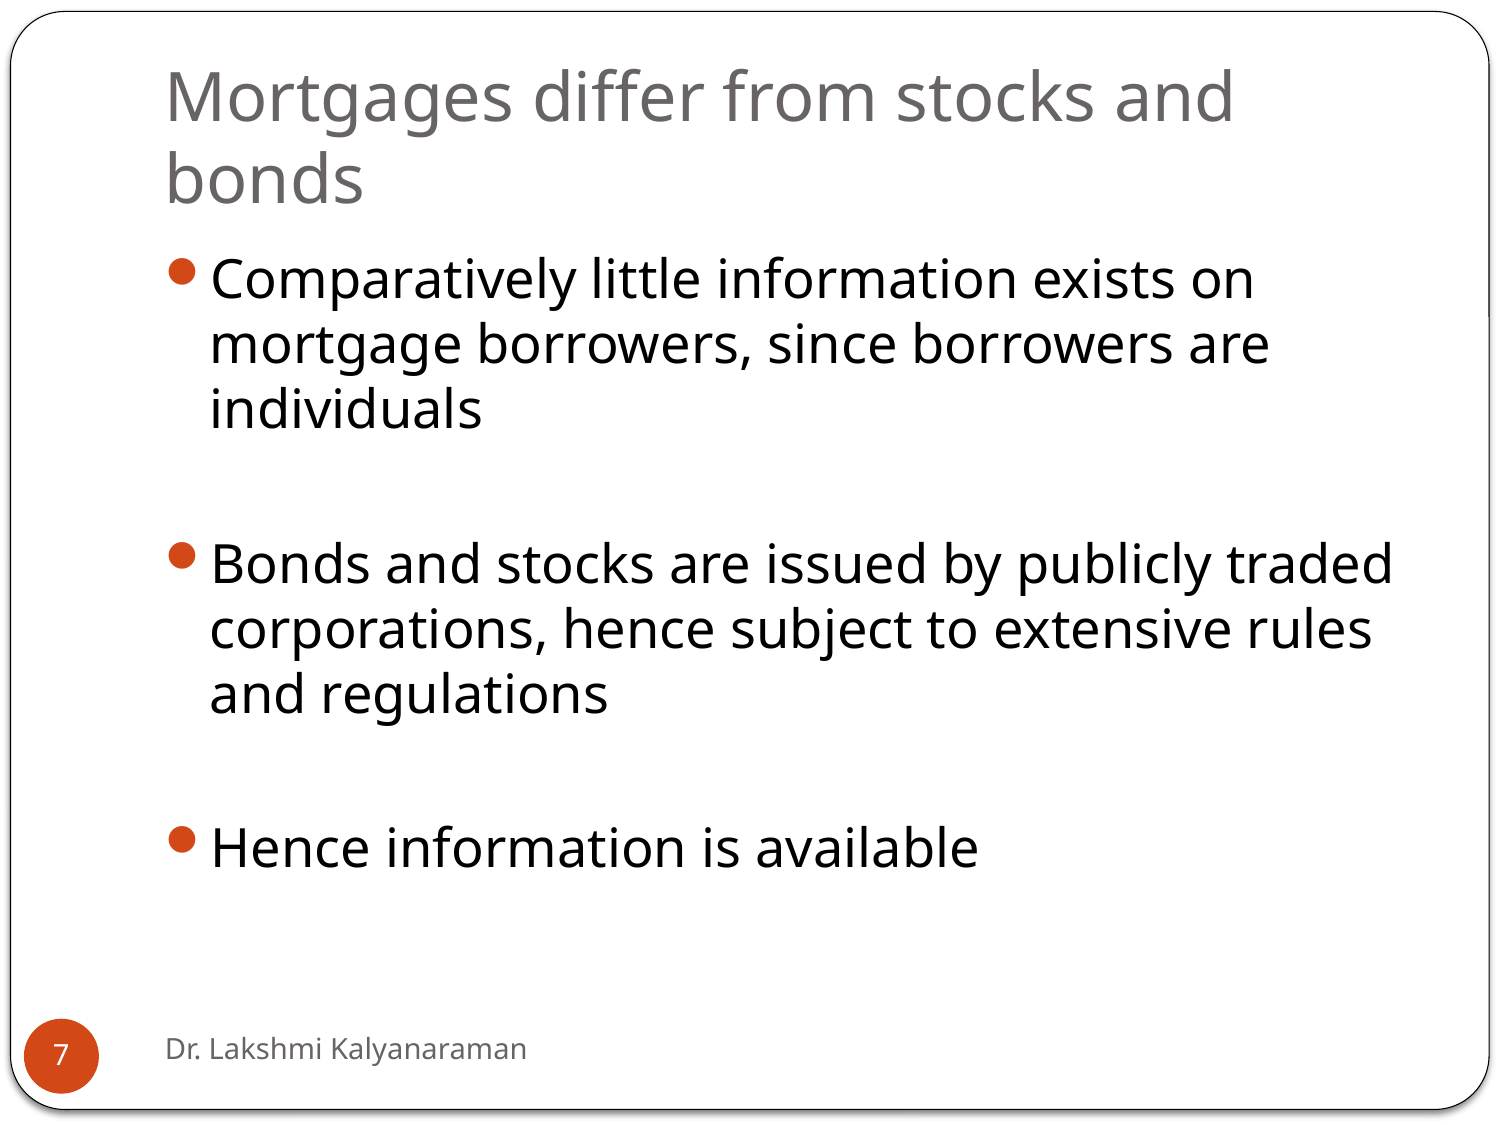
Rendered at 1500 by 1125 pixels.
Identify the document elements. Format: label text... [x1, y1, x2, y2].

title Mortgages differ from stocks and bonds [150, 45, 1425, 233]
list Comparatively little information exists on mortgage borrowers, since borrowers are individuals Bonds and stocks are issued by publicly traded corporations, hence subject to extensive rules and regulations Hence information is available [150, 237, 1425, 988]
footer Dr. Lakshmi Kalyanaraman [150, 1012, 800, 1088]
slide_number 7 [23, 1018, 99, 1094]
